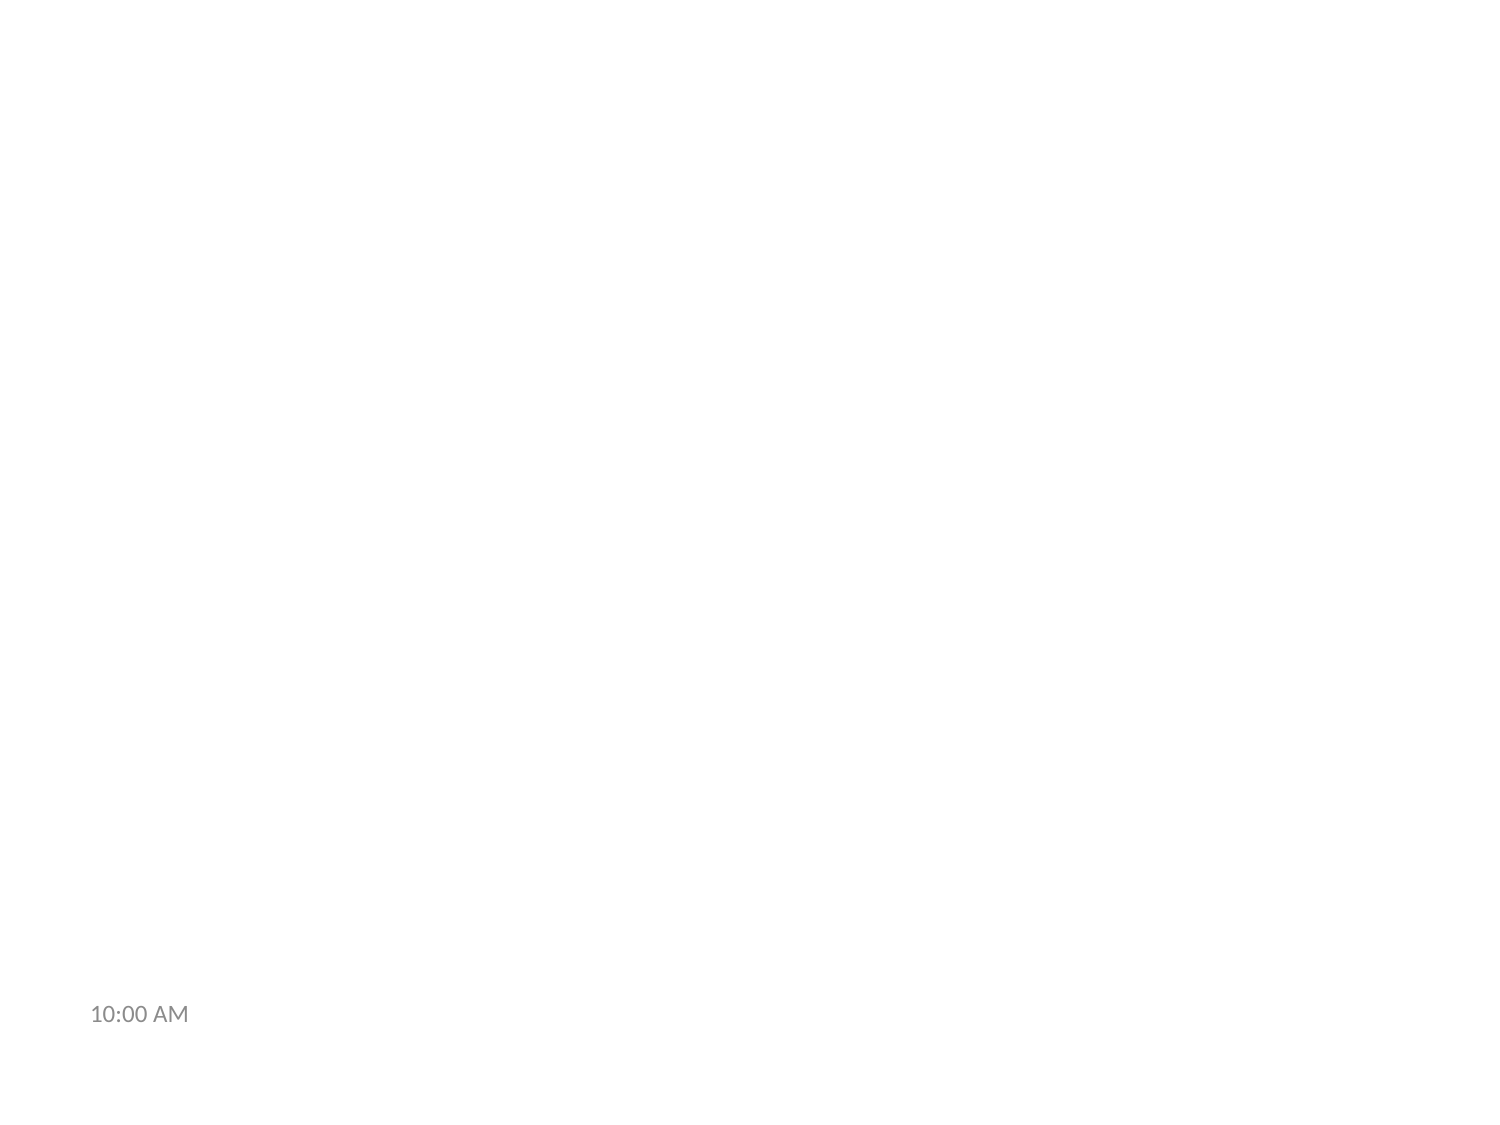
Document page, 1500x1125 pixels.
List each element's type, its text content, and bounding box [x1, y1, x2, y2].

text_box 3:35 PM [75, 982, 425, 1043]
